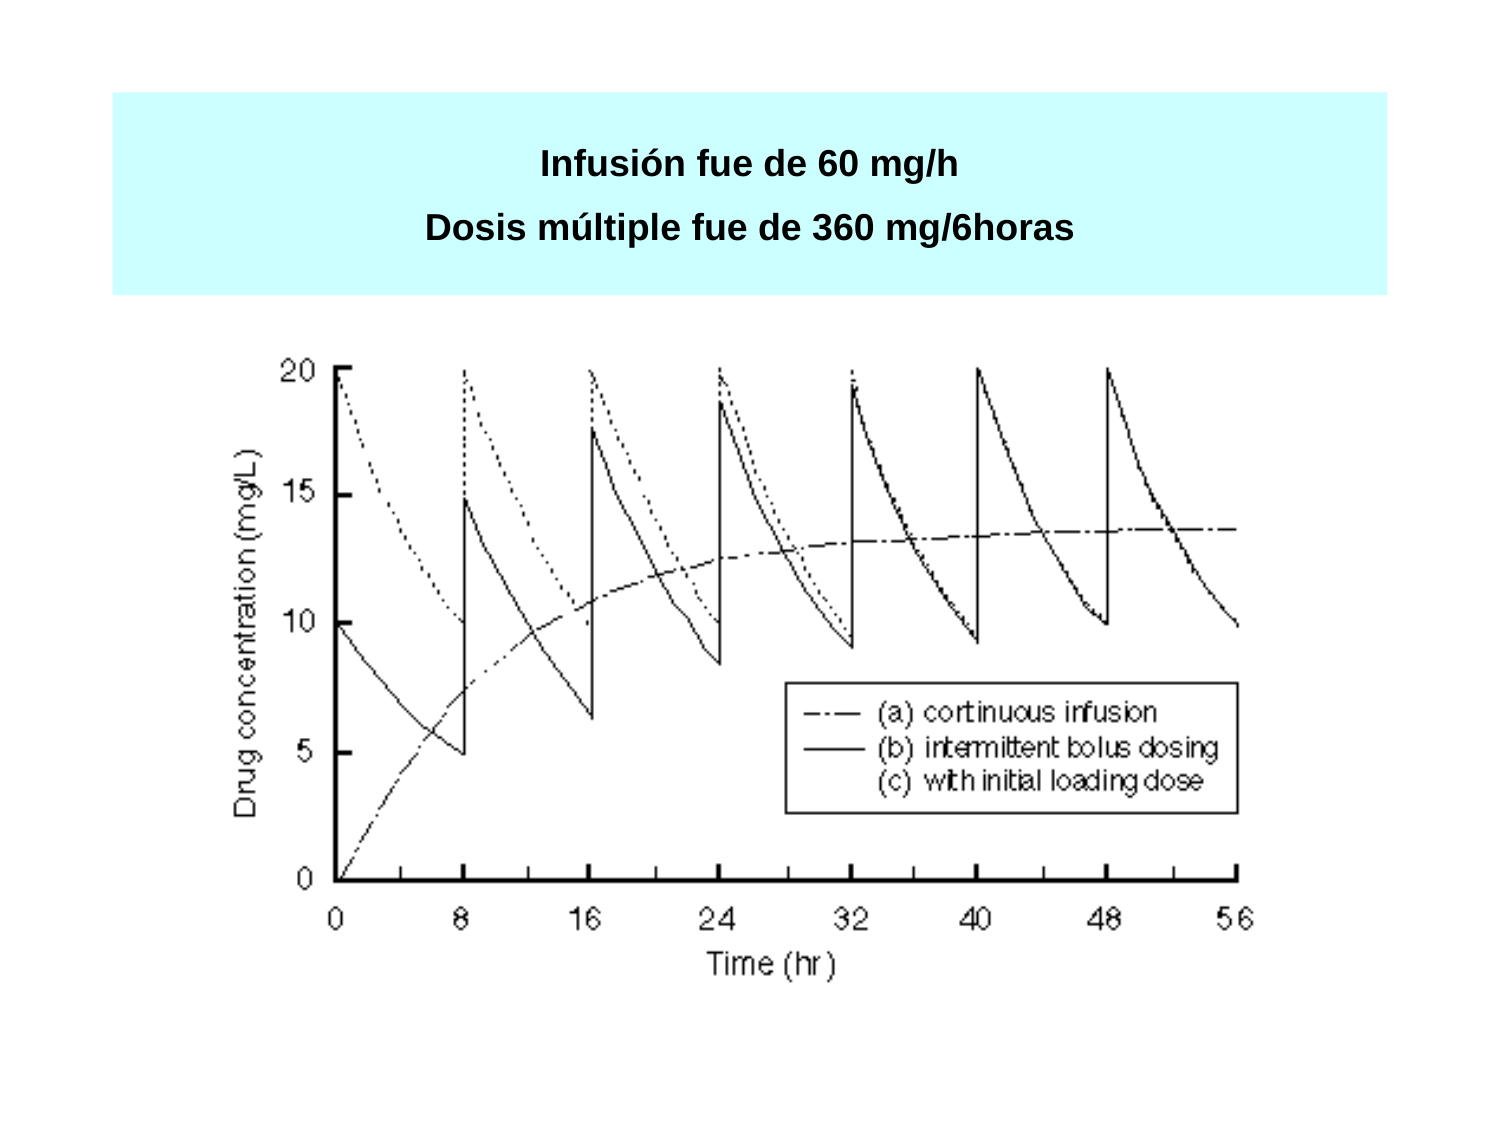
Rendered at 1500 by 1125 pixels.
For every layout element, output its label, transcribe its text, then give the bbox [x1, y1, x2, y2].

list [218, 327, 1282, 997]
title Infusión fue de 60 mg/h Dosis múltiple fue de 360 mg/6horas [112, 92, 1388, 296]
